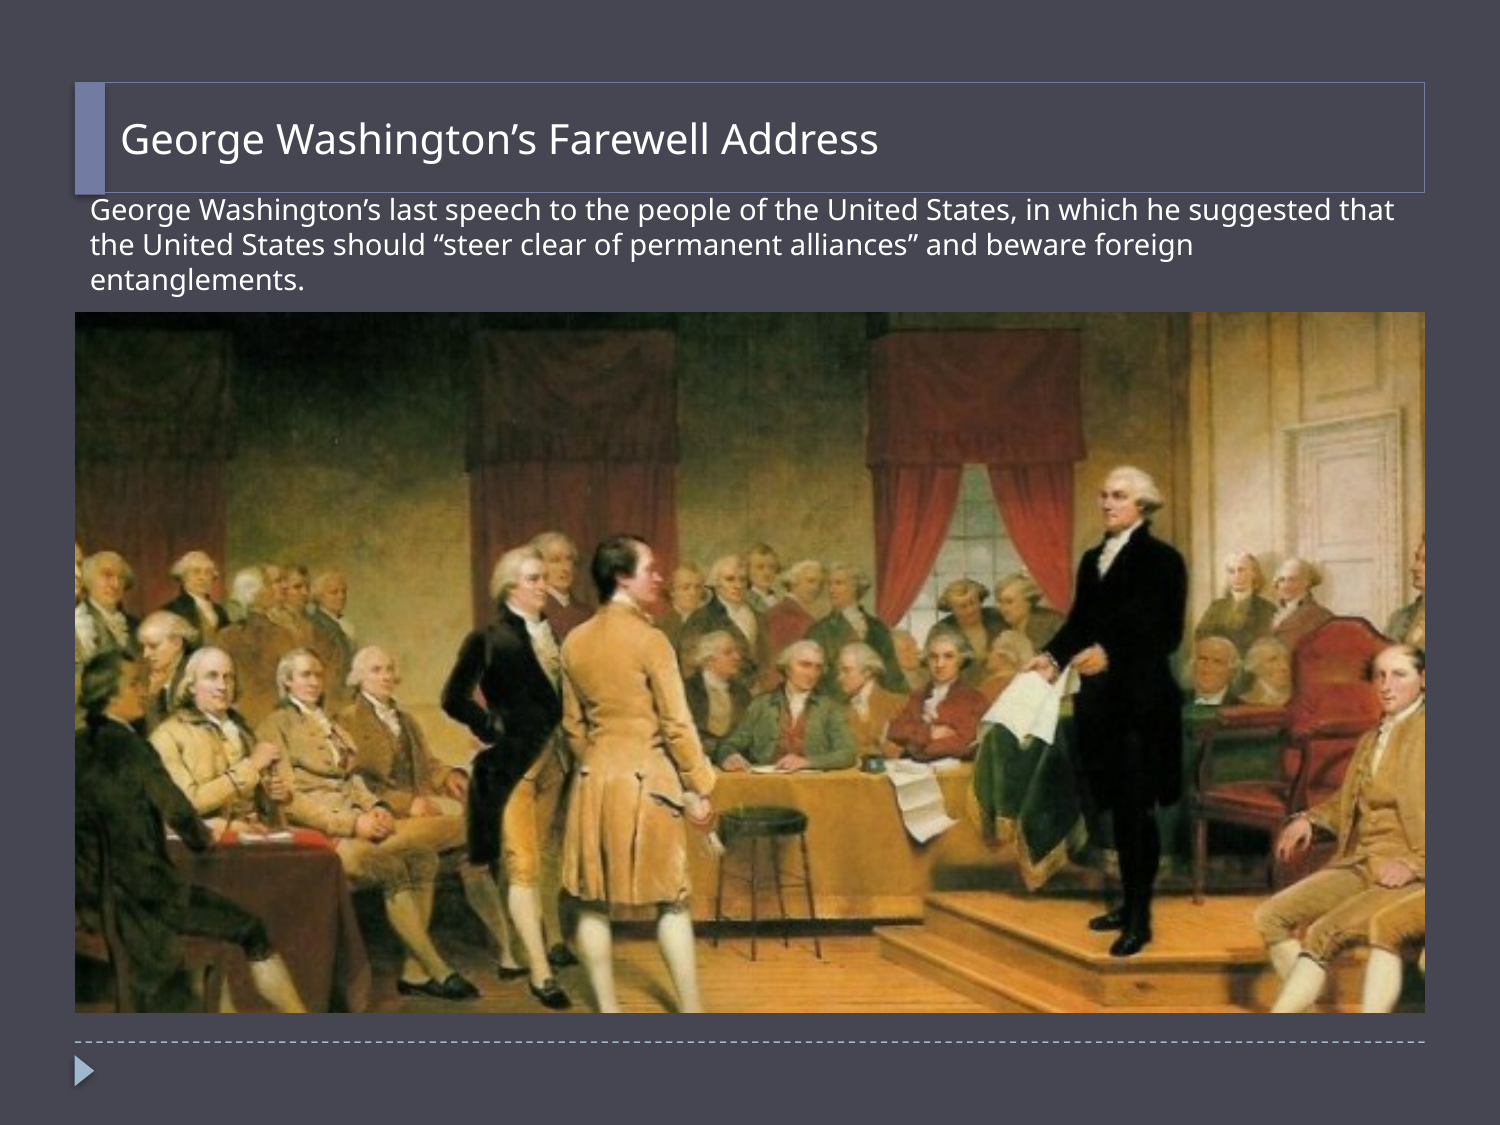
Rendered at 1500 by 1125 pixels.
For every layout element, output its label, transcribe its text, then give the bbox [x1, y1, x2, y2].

list George Washington’s last speech to the people of the United States, in which he suggested that the United States should “steer clear of permanent alliances” and beware foreign entanglements. [75, 200, 1425, 288]
title George Washington’s Farewell Address [75, 82, 1425, 193]
picture [74, 312, 1426, 1014]
